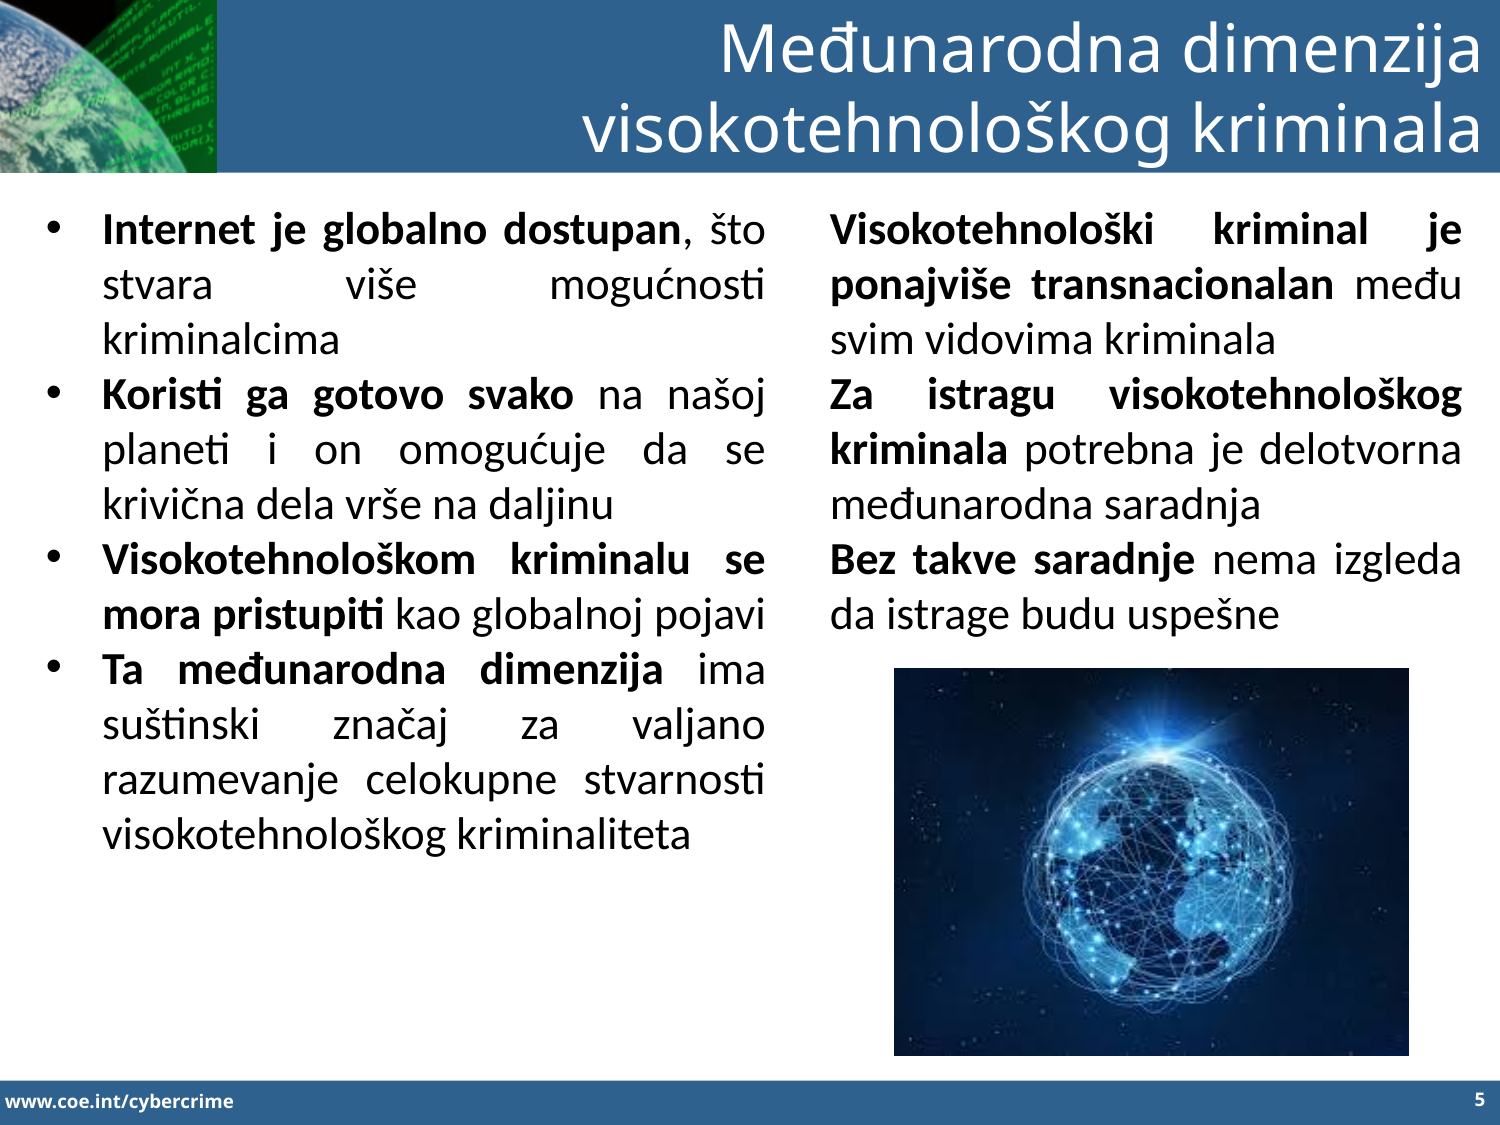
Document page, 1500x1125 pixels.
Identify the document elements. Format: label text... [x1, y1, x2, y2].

text_box Međunarodna dimenzija visokotehnološkog kriminala [329, 9, 1500, 162]
text_box Visokotehnološki kriminal je ponajviše transnacionalan među svim vidovima kriminala Za istragu visokotehnološkog kriminala potrebna je delotvorna međunarodna saradnja Bez takve saradnje nema izgleda da istrage budu uspešne [814, 191, 1478, 646]
slide_number 5 [1162, 1080, 1500, 1125]
picture [0, 1, 217, 173]
picture [894, 668, 1409, 1056]
text_box Internet je globalno dostupan, što stvara više mogućnosti kriminalcima Koristi ga gotovo svako na našoj planeti i on omogućuje da se krivična dela vrše na daljinu Visokotehnološkom kriminalu se mora pristupiti kao globalnoj pojavi Ta međunarodna dimenzija ima suštinski značaj za valjano razumevanje celokupne stvarnosti visokotehnološkog kriminaliteta [31, 191, 781, 866]
